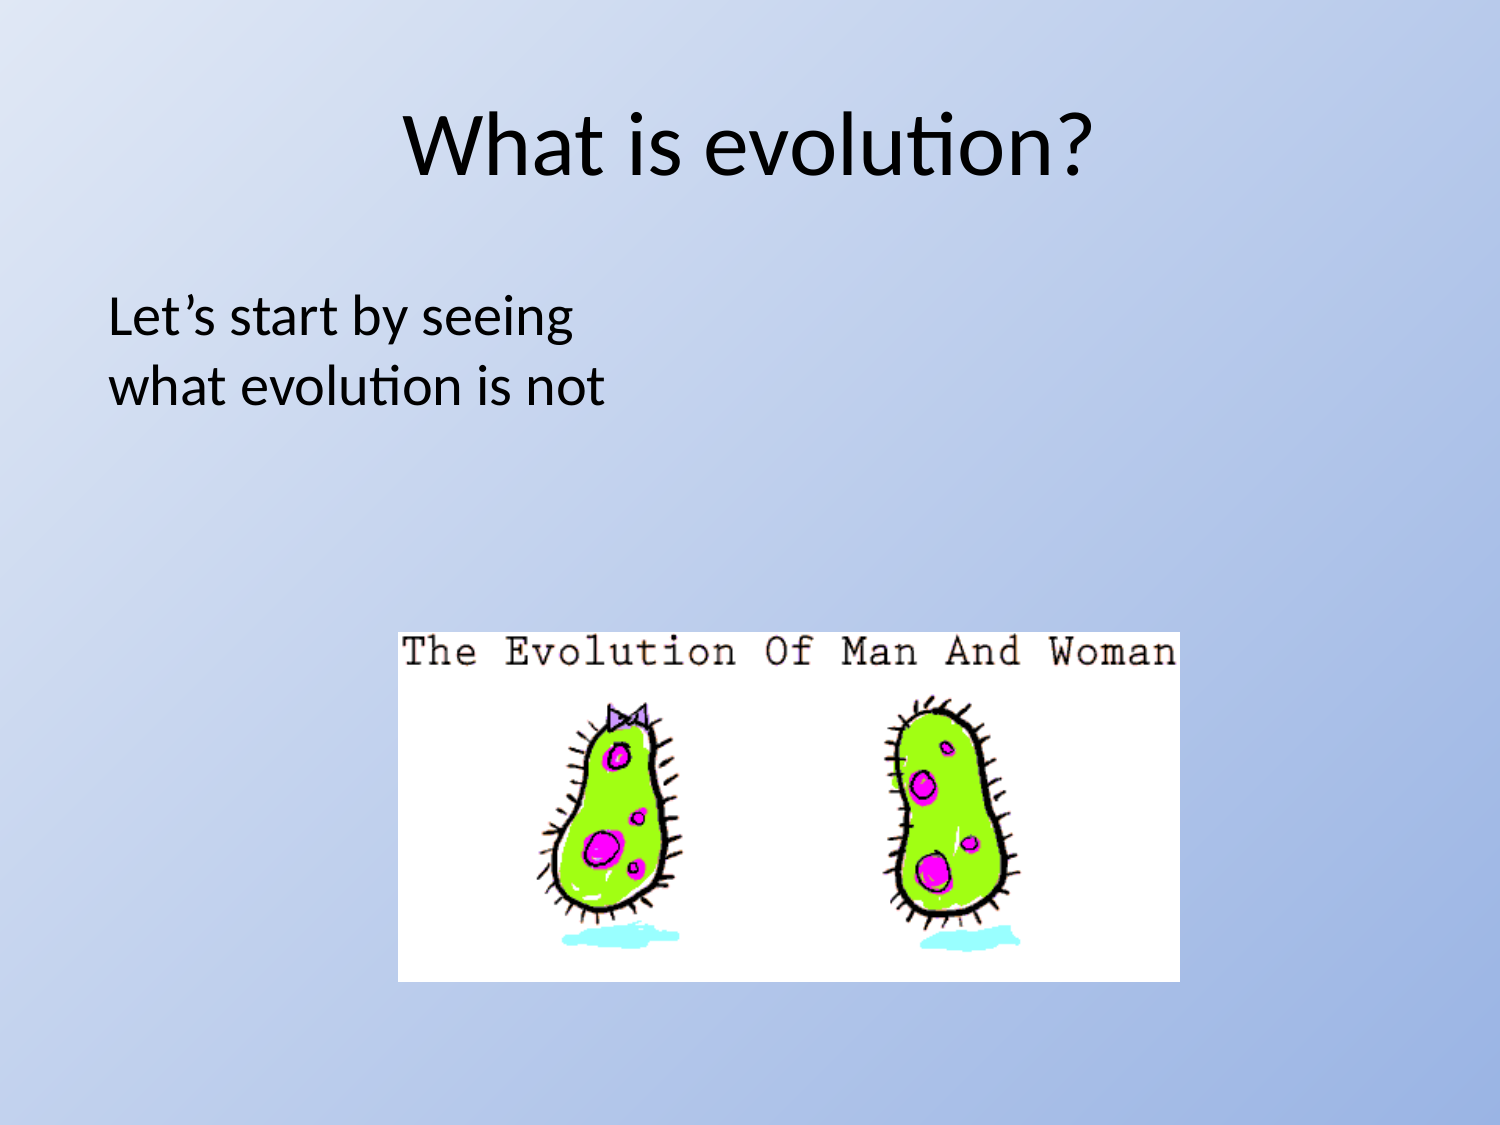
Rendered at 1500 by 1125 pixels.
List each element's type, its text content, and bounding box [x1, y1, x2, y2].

text_box Let’s start by seeing what evolution is not [93, 269, 633, 425]
title What is evolution? [75, 45, 1425, 233]
picture [398, 632, 1180, 982]
